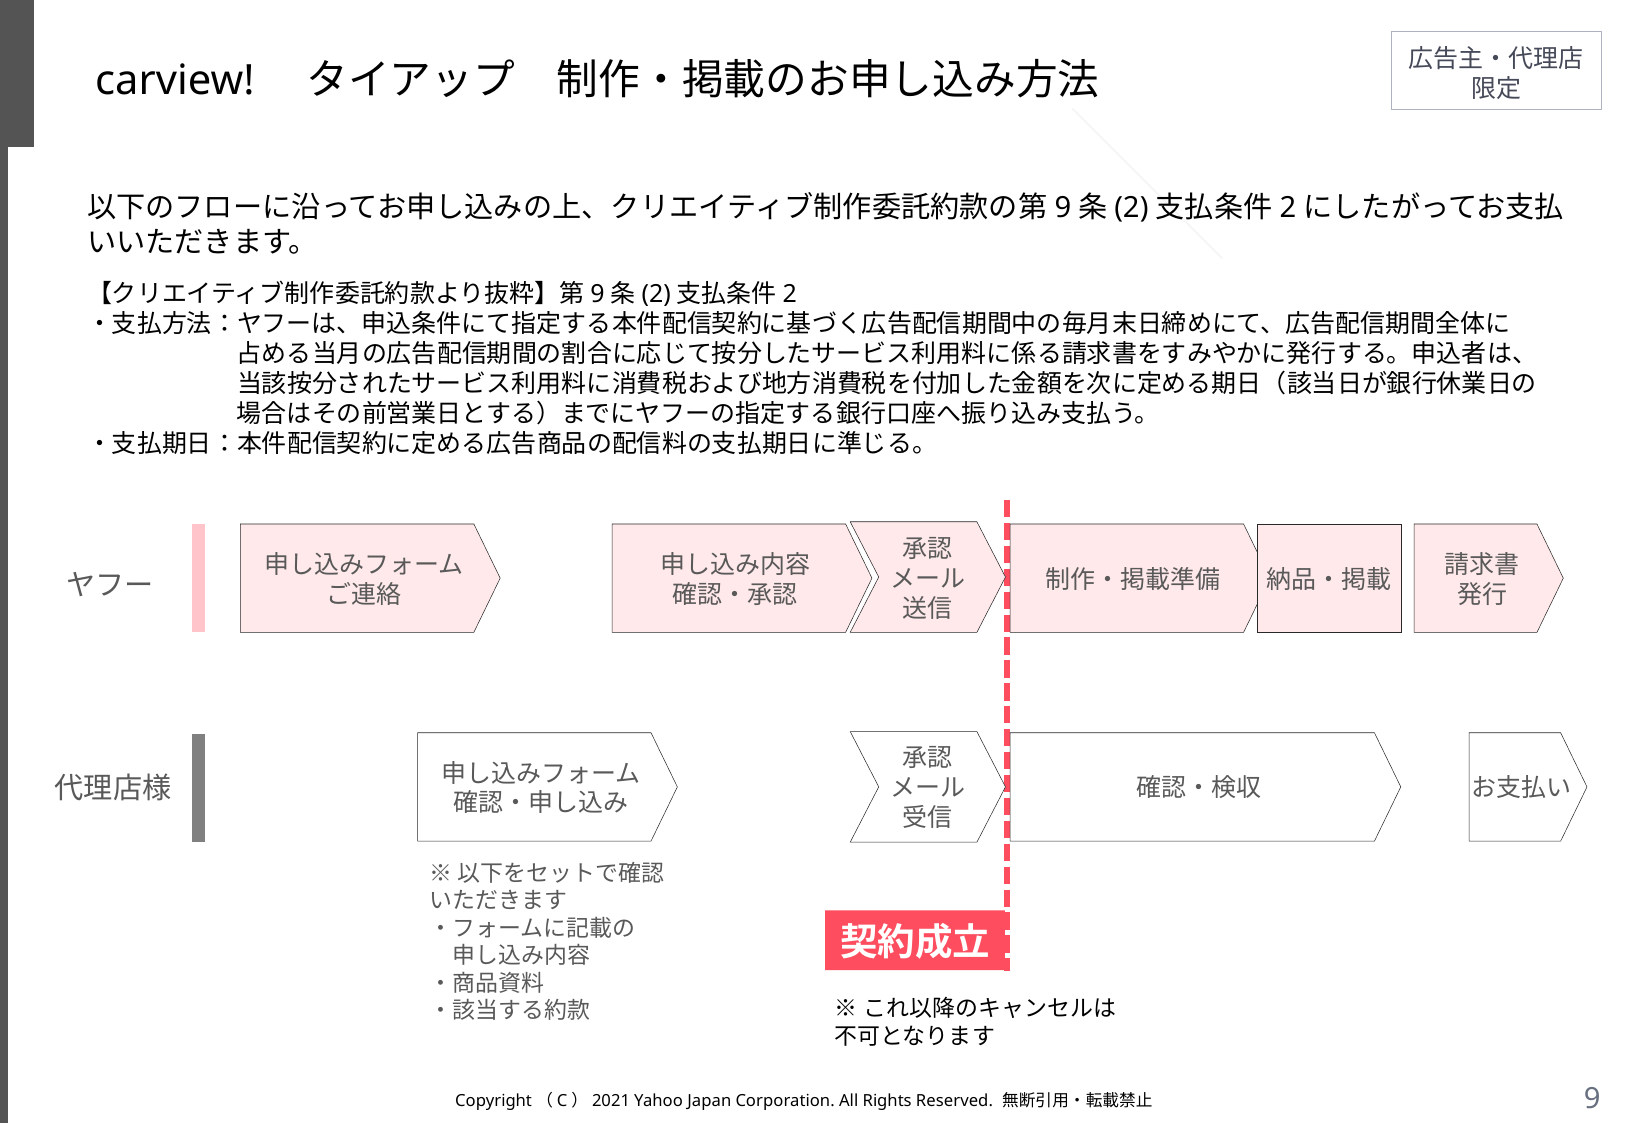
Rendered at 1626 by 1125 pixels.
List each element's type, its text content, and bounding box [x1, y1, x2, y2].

text_box 申し込みフォーム 確認・申し込み [417, 732, 678, 842]
text_box お支払い [1469, 732, 1587, 842]
text_box 確認・検収 [1012, 732, 1401, 842]
text_box 納品・掲載 [1257, 523, 1401, 633]
text_box ヤフー [51, 548, 183, 620]
text_box 承認メール 受信 [850, 731, 1002, 843]
footer Copyright（C）2021 Yahoo Japan Corporation. All Rights Reserved. 無断引用・転載禁止 [440, 1082, 1185, 1118]
text_box ※以下をセットで確認 いただきます ・フォームに記載の 申し込み内容 ・商品資料 ・該当する約款 [414, 847, 756, 1035]
title carview! タイアップ 制作・掲載のお申し込み方法 [80, 42, 1392, 114]
text_box 契約成立 [825, 910, 1002, 971]
text_box 制作・掲載準備 [1012, 523, 1257, 633]
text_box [1072, 108, 1223, 259]
text_box 申し込みフォーム ご連絡 [240, 523, 501, 633]
text_box 承認メール 送信 [850, 521, 1002, 633]
text_box 以下のフローに沿ってお申し込みの上、クリエイティブ制作委託約款の第9条(2)支払条件2にしたがってお支払いいただきます。 【クリエイティブ制作委託約款より抜粋】第9条(2)支払条件2 ・支払方法：ヤフーは、申込条件にて指定する本件配信契約に基づく広告配信期間中の毎月末日締めにて、広告配信期間全体に 占める当月の広告配信期間の割合に応じて按分したサービス利用料に係る請求書をすみやかに発行する。申込者は、 当該按分されたサービス利用料に消費税および地方消費税を付加した金額を次に定める期日（該当日が銀行休業日の 場合はその前営業日とする）までにヤフーの指定する銀行口座へ振り込み支払う。 ・支払期日：本件配信契約に定める広告商品の配信料の支払期日に準じる。 [72, 180, 1587, 453]
text_box ※これ以降のキャンセルは 不可となります [819, 970, 1186, 1072]
text_box 申し込み内容 確認・承認 [612, 523, 872, 633]
text_box 代理店様 [39, 751, 192, 823]
text_box 請求書 発行 [1414, 523, 1564, 633]
